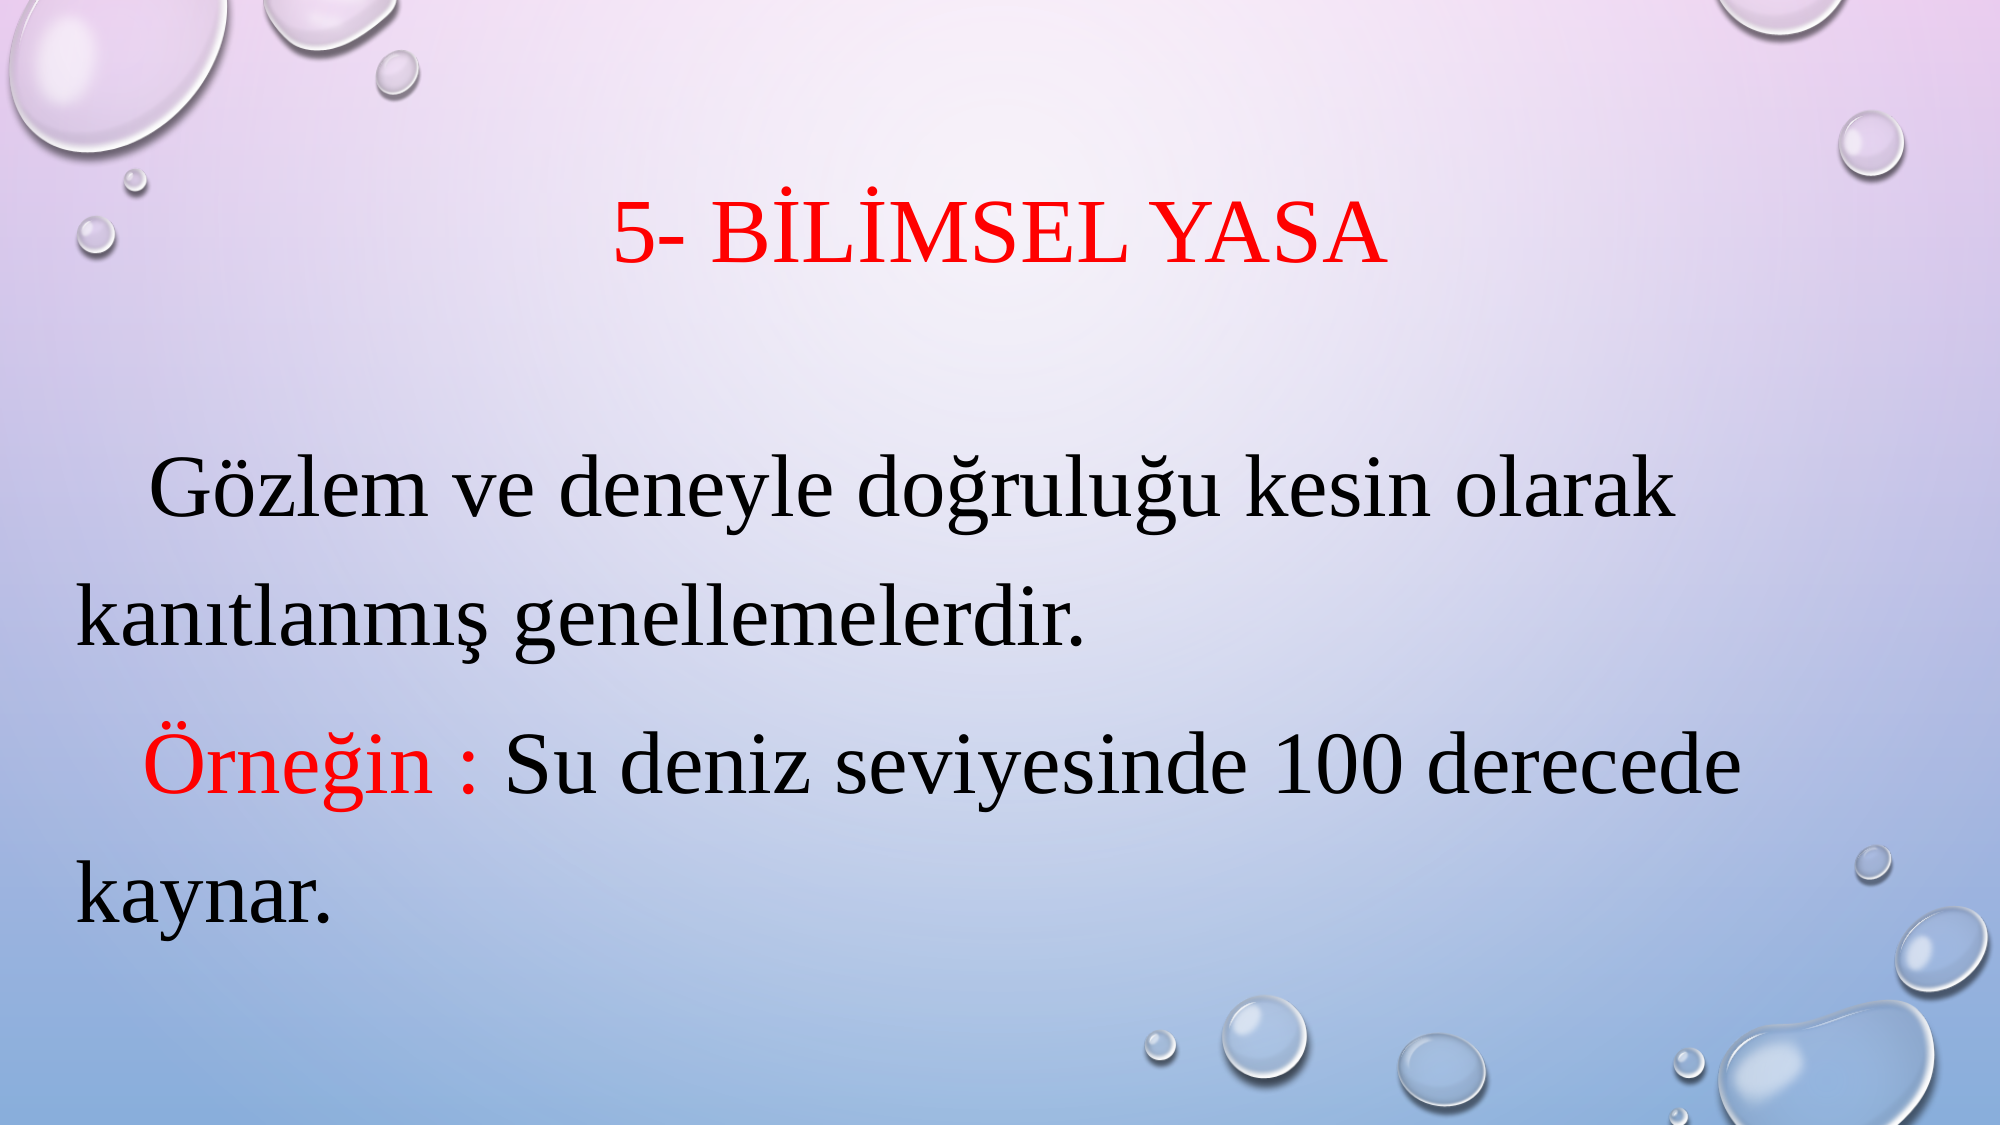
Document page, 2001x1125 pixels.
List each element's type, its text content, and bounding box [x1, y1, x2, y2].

list Gözlem ve deneyle doğruluğu kesin olarak kanıtlanmış genellemelerdir. Örneğin : Su deniz seviyesinde 100 derecede kaynar. [60, 388, 1920, 950]
title 5- bilimsel yasa [149, 101, 1851, 364]
picture [0, 0, 2000, 1125]
